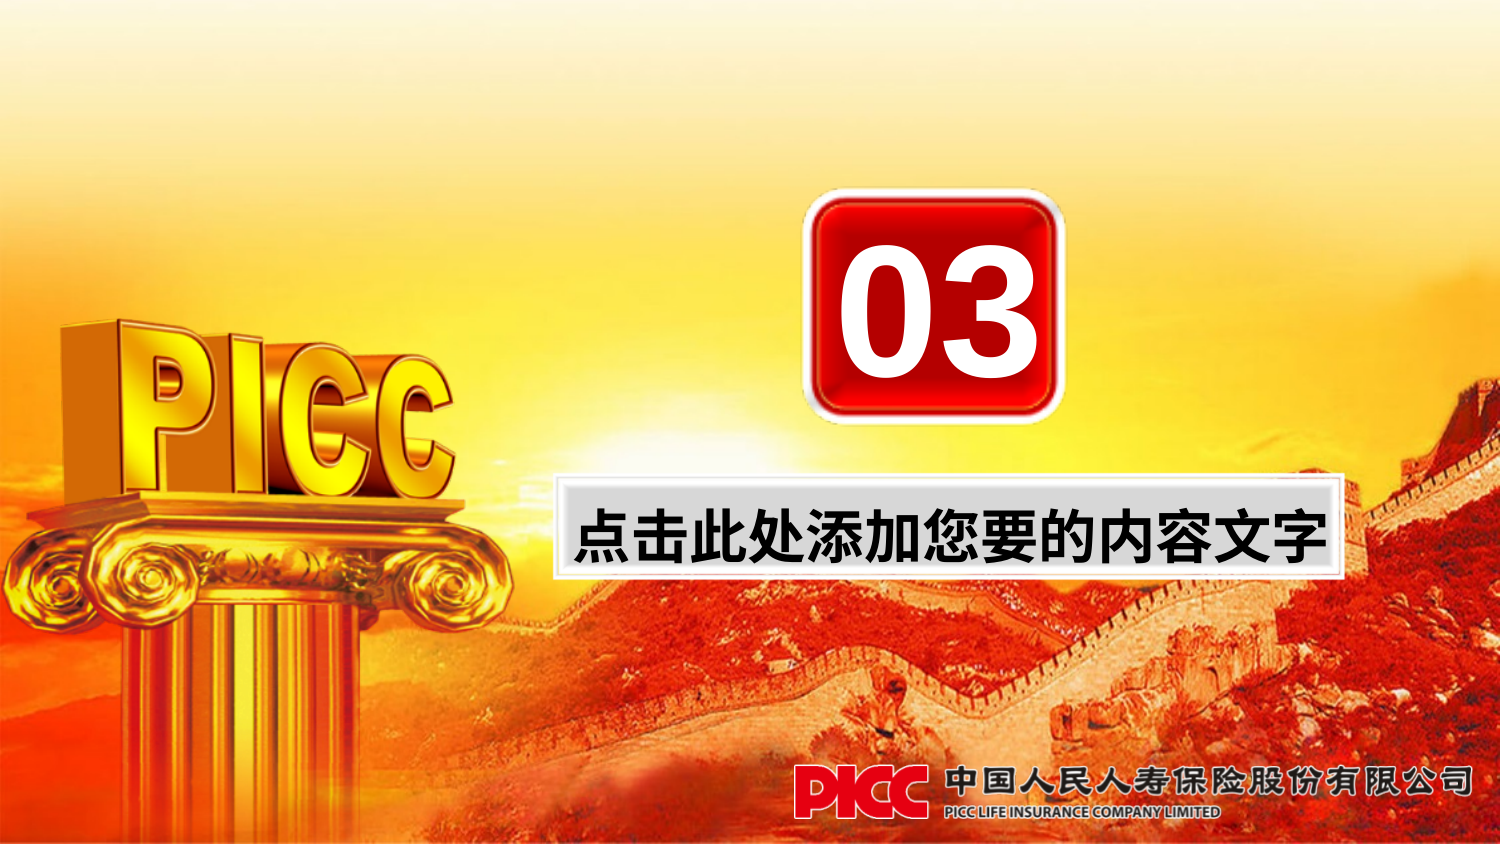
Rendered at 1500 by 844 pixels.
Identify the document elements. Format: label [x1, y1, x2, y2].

text_box [797, 183, 1070, 429]
text_box [551, 471, 1346, 581]
picture [0, 0, 1500, 844]
